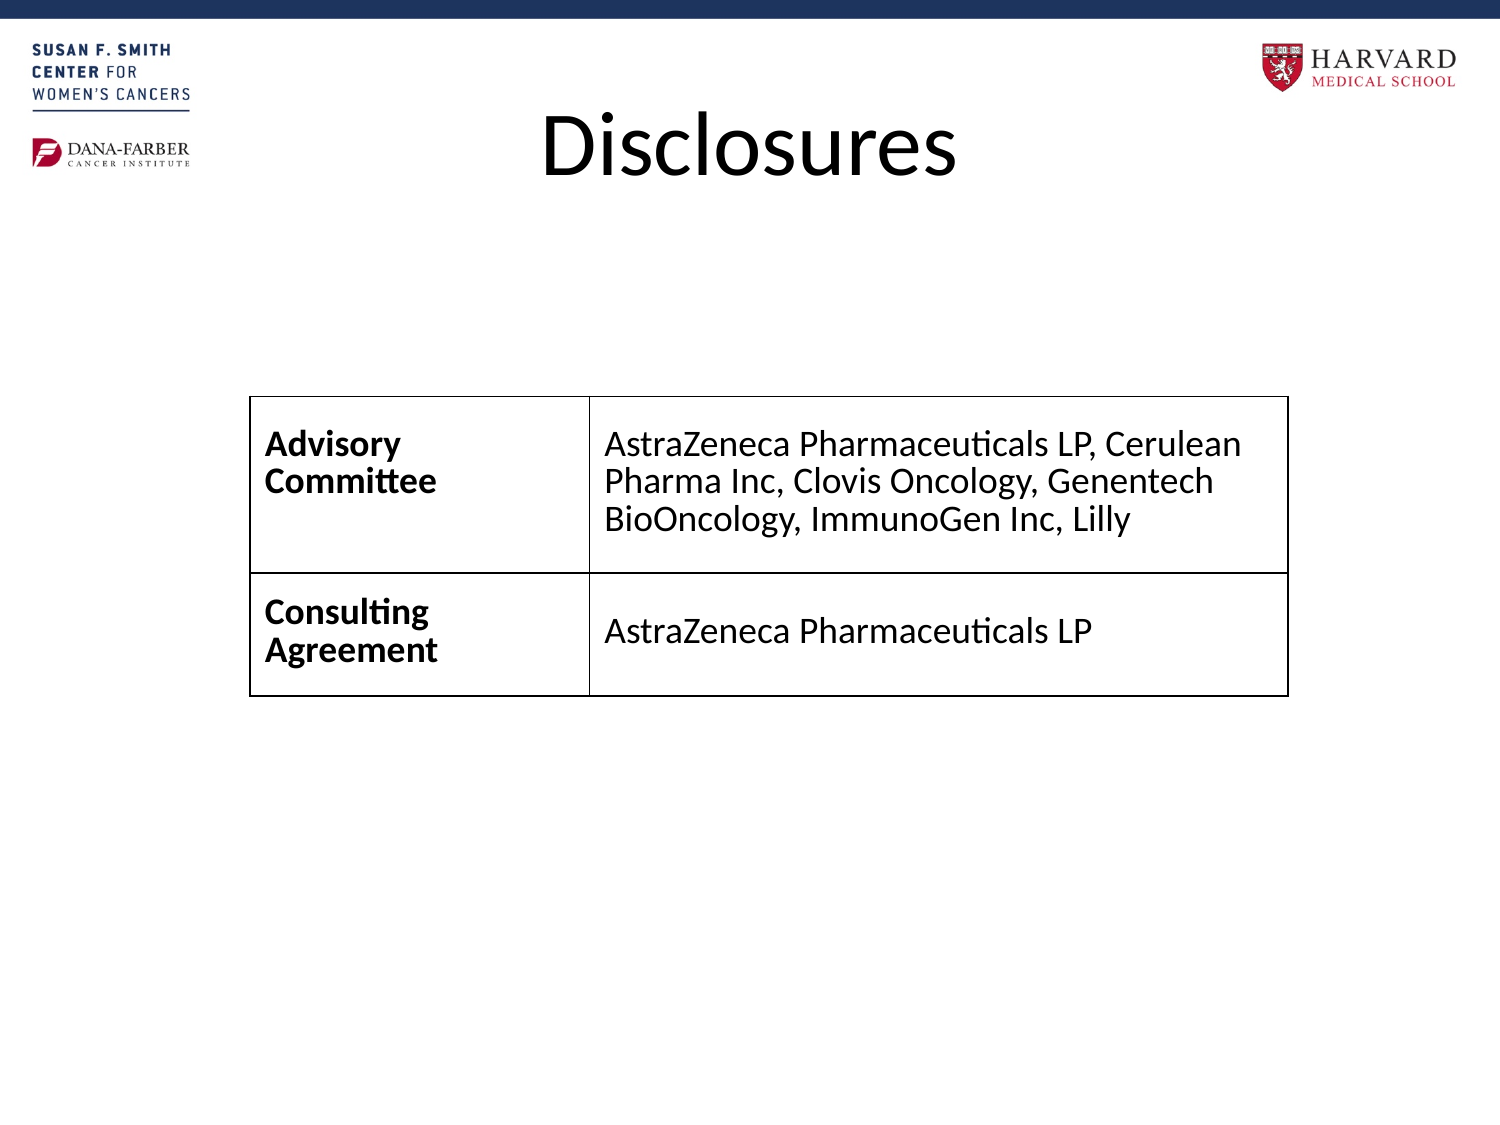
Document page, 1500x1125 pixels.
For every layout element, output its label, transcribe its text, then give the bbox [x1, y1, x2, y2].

table_cell AstraZeneca Pharmaceuticals LP [590, 574, 1287, 695]
table_header AstraZeneca Pharmaceuticals LP, Cerulean Pharma Inc, Clovis Oncology, Genentech BioOncology, ImmunoGen Inc, Lilly [590, 397, 1287, 572]
picture [0, 0, 1500, 184]
title Disclosures [75, 45, 1425, 233]
table_header Advisory Committee [251, 397, 589, 572]
table_cell Consulting Agreement [251, 574, 589, 695]
